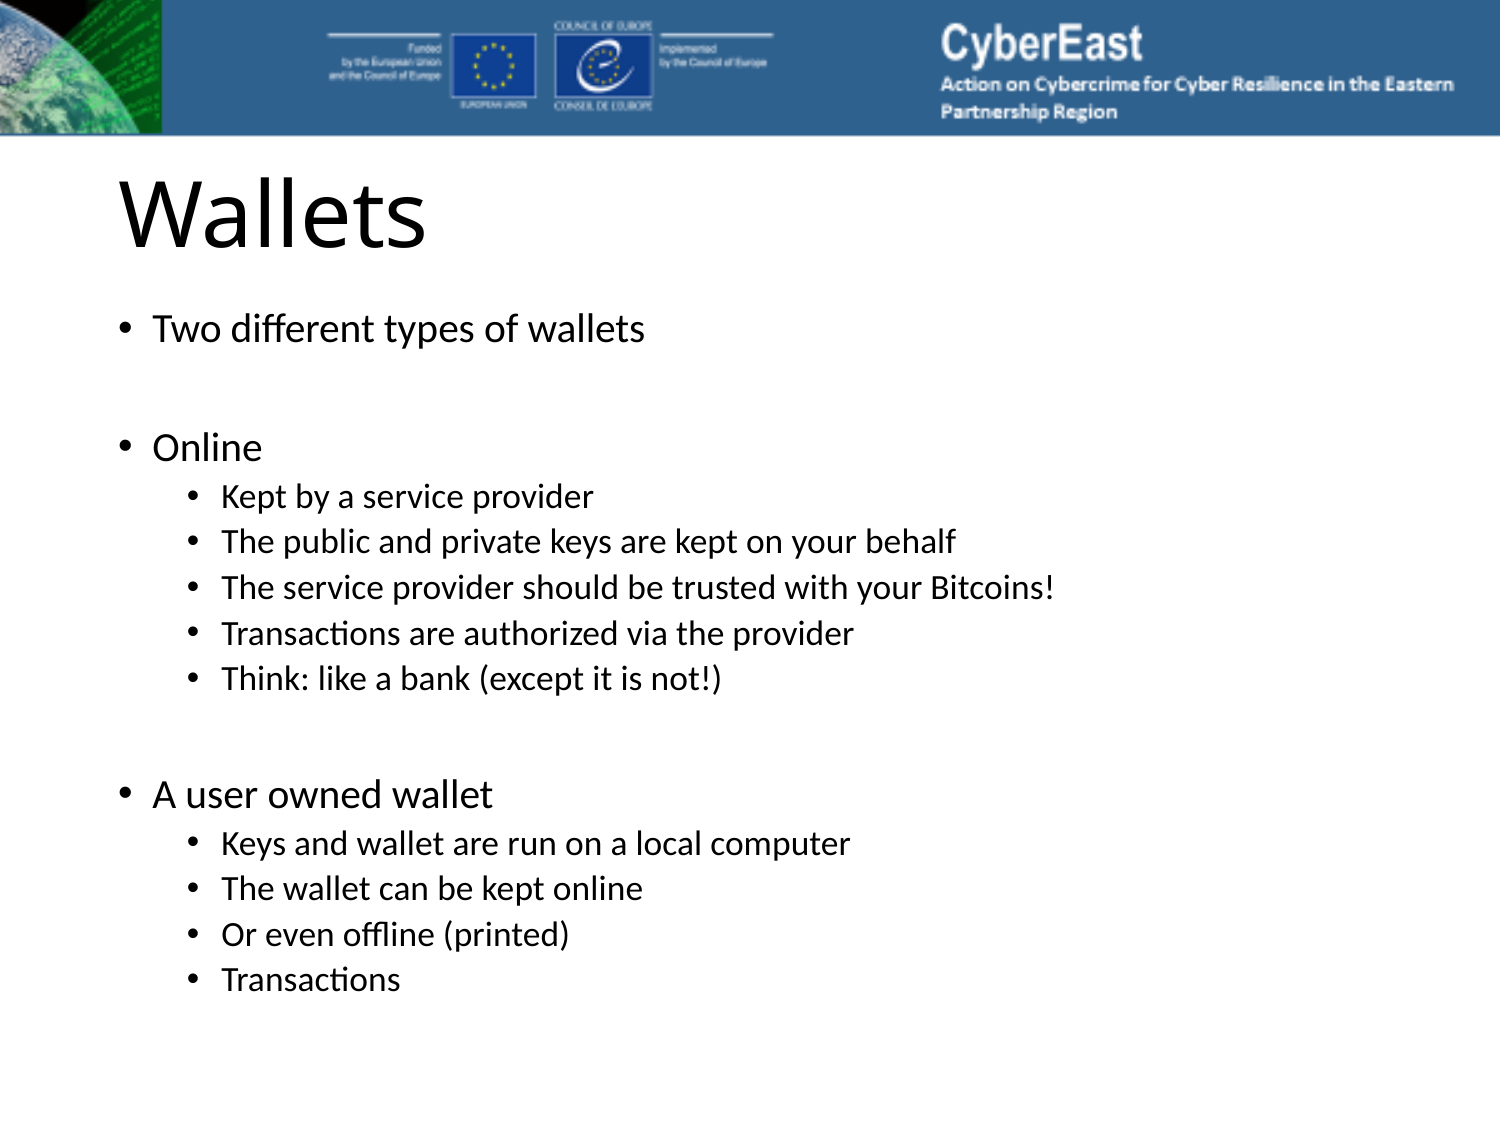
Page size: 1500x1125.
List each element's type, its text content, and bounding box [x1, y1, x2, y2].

picture [0, 0, 1500, 1125]
list Two different types of wallets Online Kept by a service provider The public and private keys are kept on your behalf The service provider should be trusted with your Bitcoins! Transactions are authorized via the provider Think: like a bank (except it is not!) A user owned wallet Keys and wallet are run on a local computer The wallet can be kept online Or even offline (printed) Transactions [103, 299, 1416, 1014]
title Wallets [103, 59, 1397, 278]
